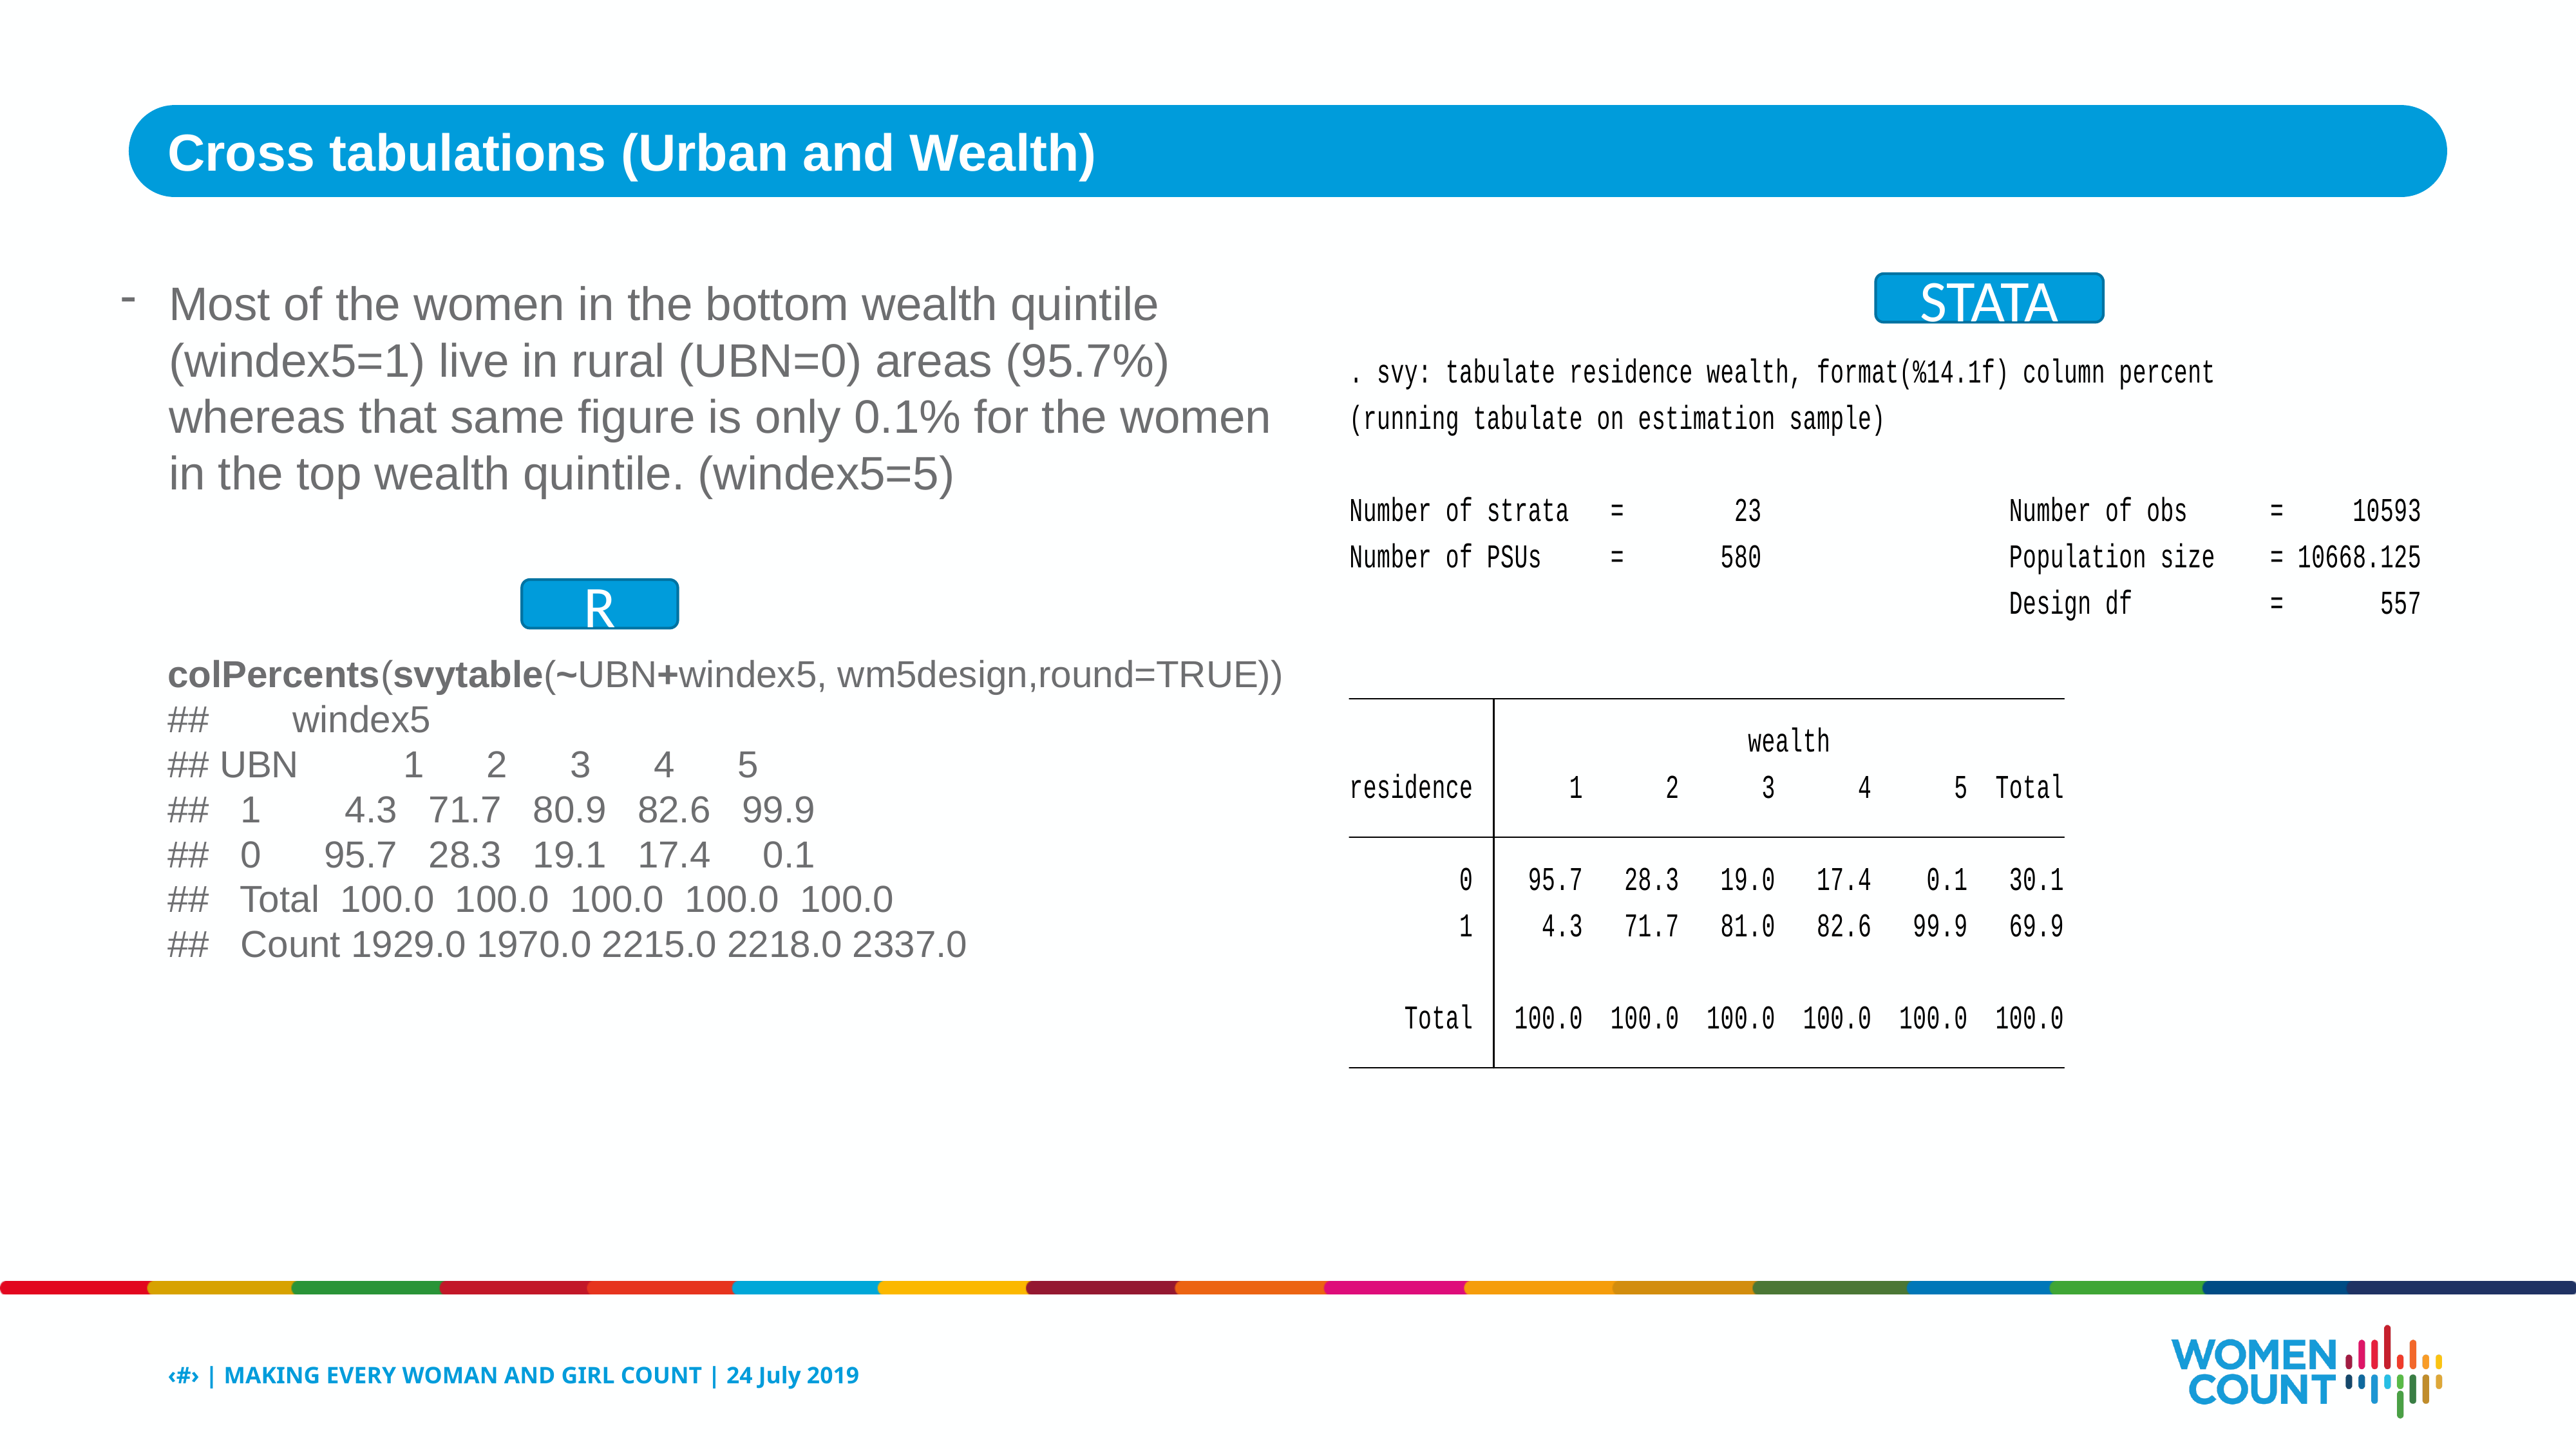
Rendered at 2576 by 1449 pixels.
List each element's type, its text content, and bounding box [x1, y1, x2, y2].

text_box colPercents(svytable(~UBN+windex5, wm5design,round=TRUE)) ## windex5 ## UBN 1 2 3 4 5 ## 1 4.3 71.7 80.9 82.6 99.9 ## 0 95.7 28.3 19.1 17.4 0.1 ## Total 100.0 100.0 100.0 100.0 100.0 ## Count 1929.0 1970.0 2215.0 2218.0 2337.0 [167, 649, 1341, 1022]
text_box R [520, 578, 679, 630]
picture [1344, 355, 2576, 1094]
list Cross tabulations (Urban and Wealth) [167, 119, 2411, 182]
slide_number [167, 1360, 1542, 1388]
text_box Most of the women in the bottom wealth quintile (windex5=1) live in rural (UBN=0) areas (95.7%) whereas that same figure is only 0.1% for the women in the top wealth quintile. (windex5=5) [120, 273, 1289, 556]
text_box STATA [1874, 272, 2105, 324]
